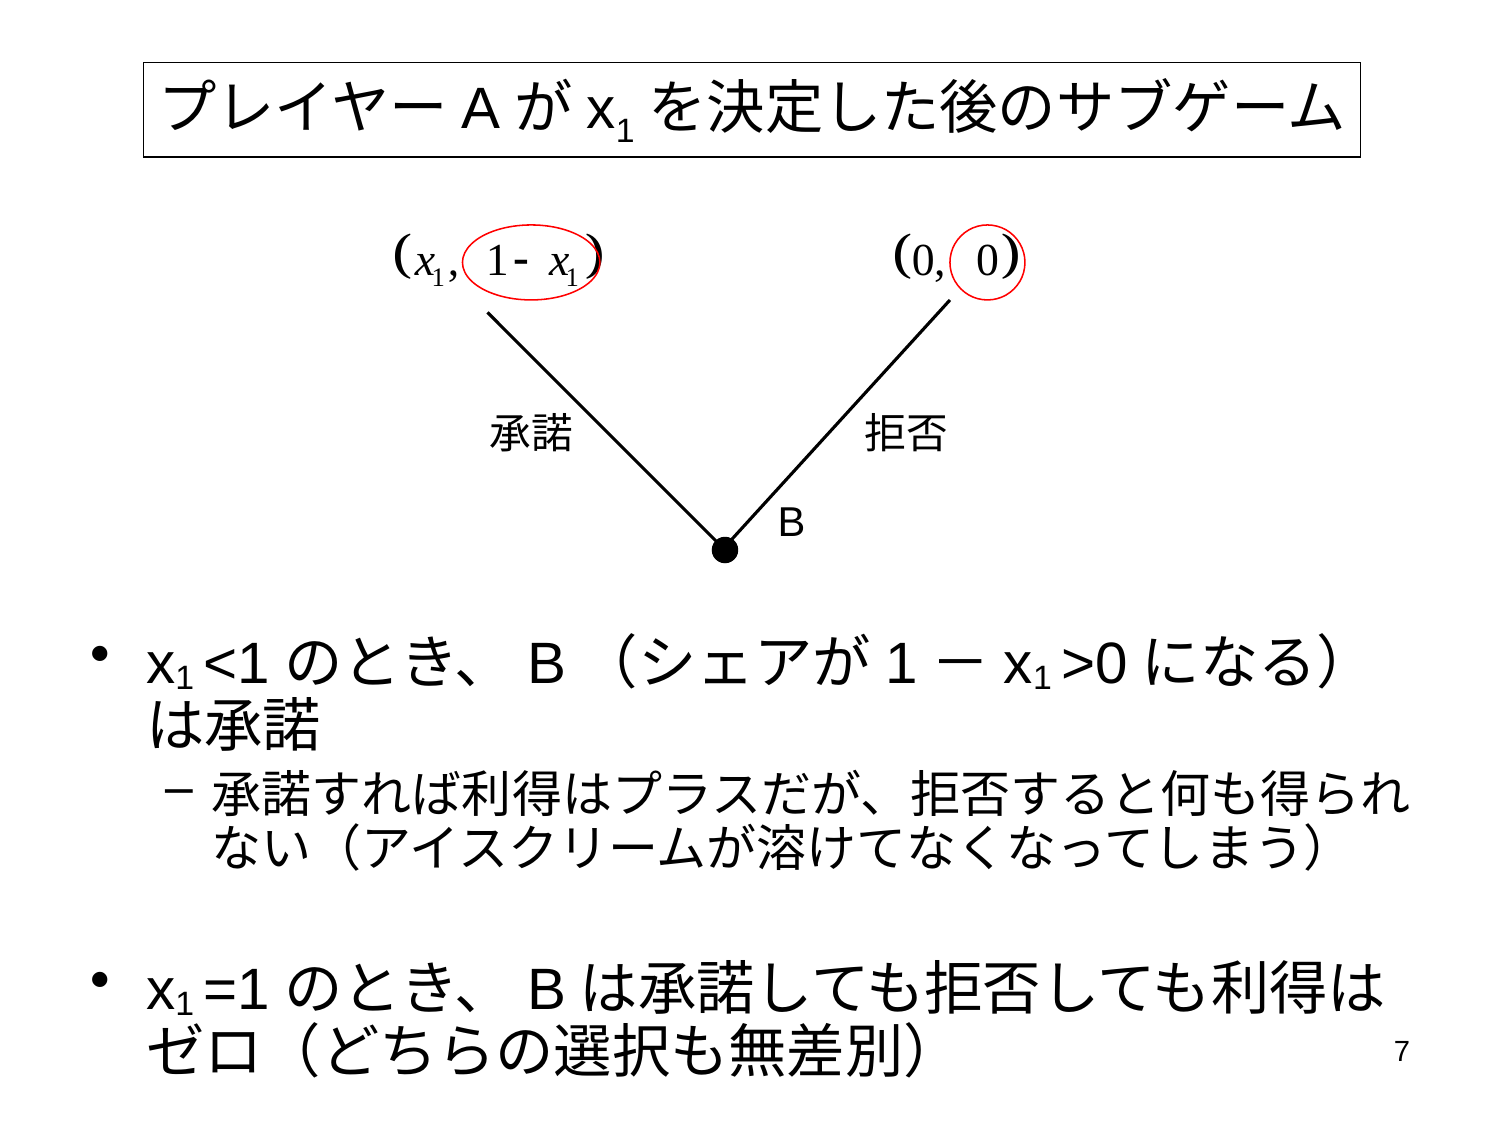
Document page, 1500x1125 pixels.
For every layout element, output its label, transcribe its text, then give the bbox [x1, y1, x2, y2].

text_box プレイヤーAがx1を決定した後のサブゲーム [143, 62, 1361, 157]
list x1 <1のとき、B（シェアが1－x1 >0になる）は承諾 承諾すれば利得はプラスだが、拒否すると何も得られない（アイスクリームが溶けてなくなってしまう） x1 =1のとき、Bは承諾しても拒否しても利得はゼロ（どちらの選択も無差別） [75, 624, 1425, 1050]
slide_number 7 [1074, 1024, 1426, 1103]
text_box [887, 224, 1026, 301]
text_box 承諾 [475, 399, 589, 465]
text_box 拒否 [850, 399, 964, 465]
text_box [387, 224, 609, 301]
text_box B [762, 487, 821, 553]
text_box [712, 537, 738, 563]
